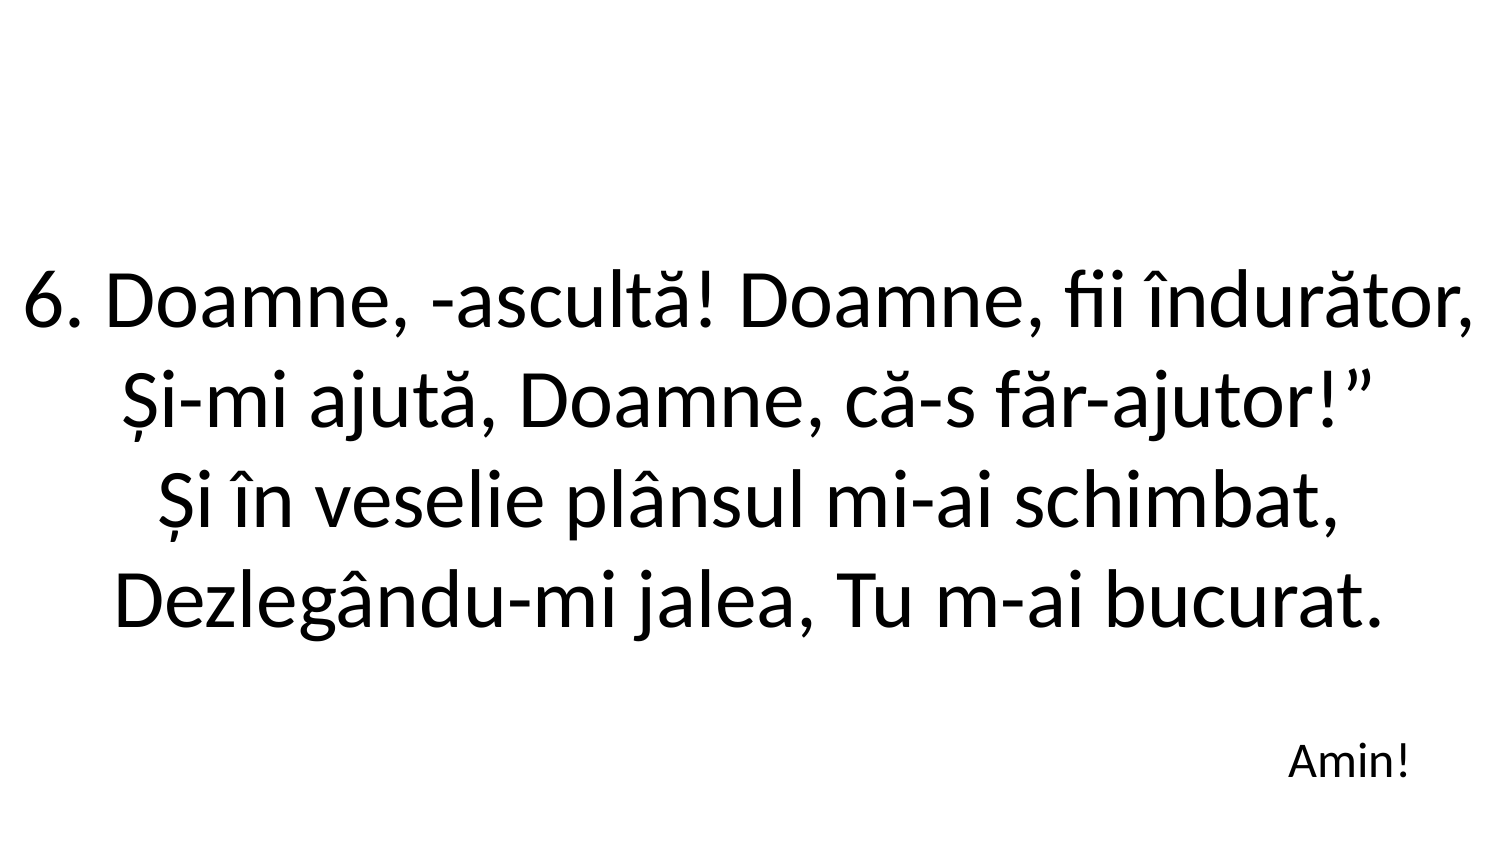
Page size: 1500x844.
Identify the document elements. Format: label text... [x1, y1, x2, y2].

text_box 6. Doamne, -ascultă! Doamne, fii îndurător, Și-mi ajută, Doamne, că-s făr-ajutor!” Și în veselie plânsul mi-ai schimbat, Dezlegându-mi jalea, Tu m-ai bucurat. [7, 192, 1493, 652]
text_box Amin! [1273, 674, 1427, 795]
